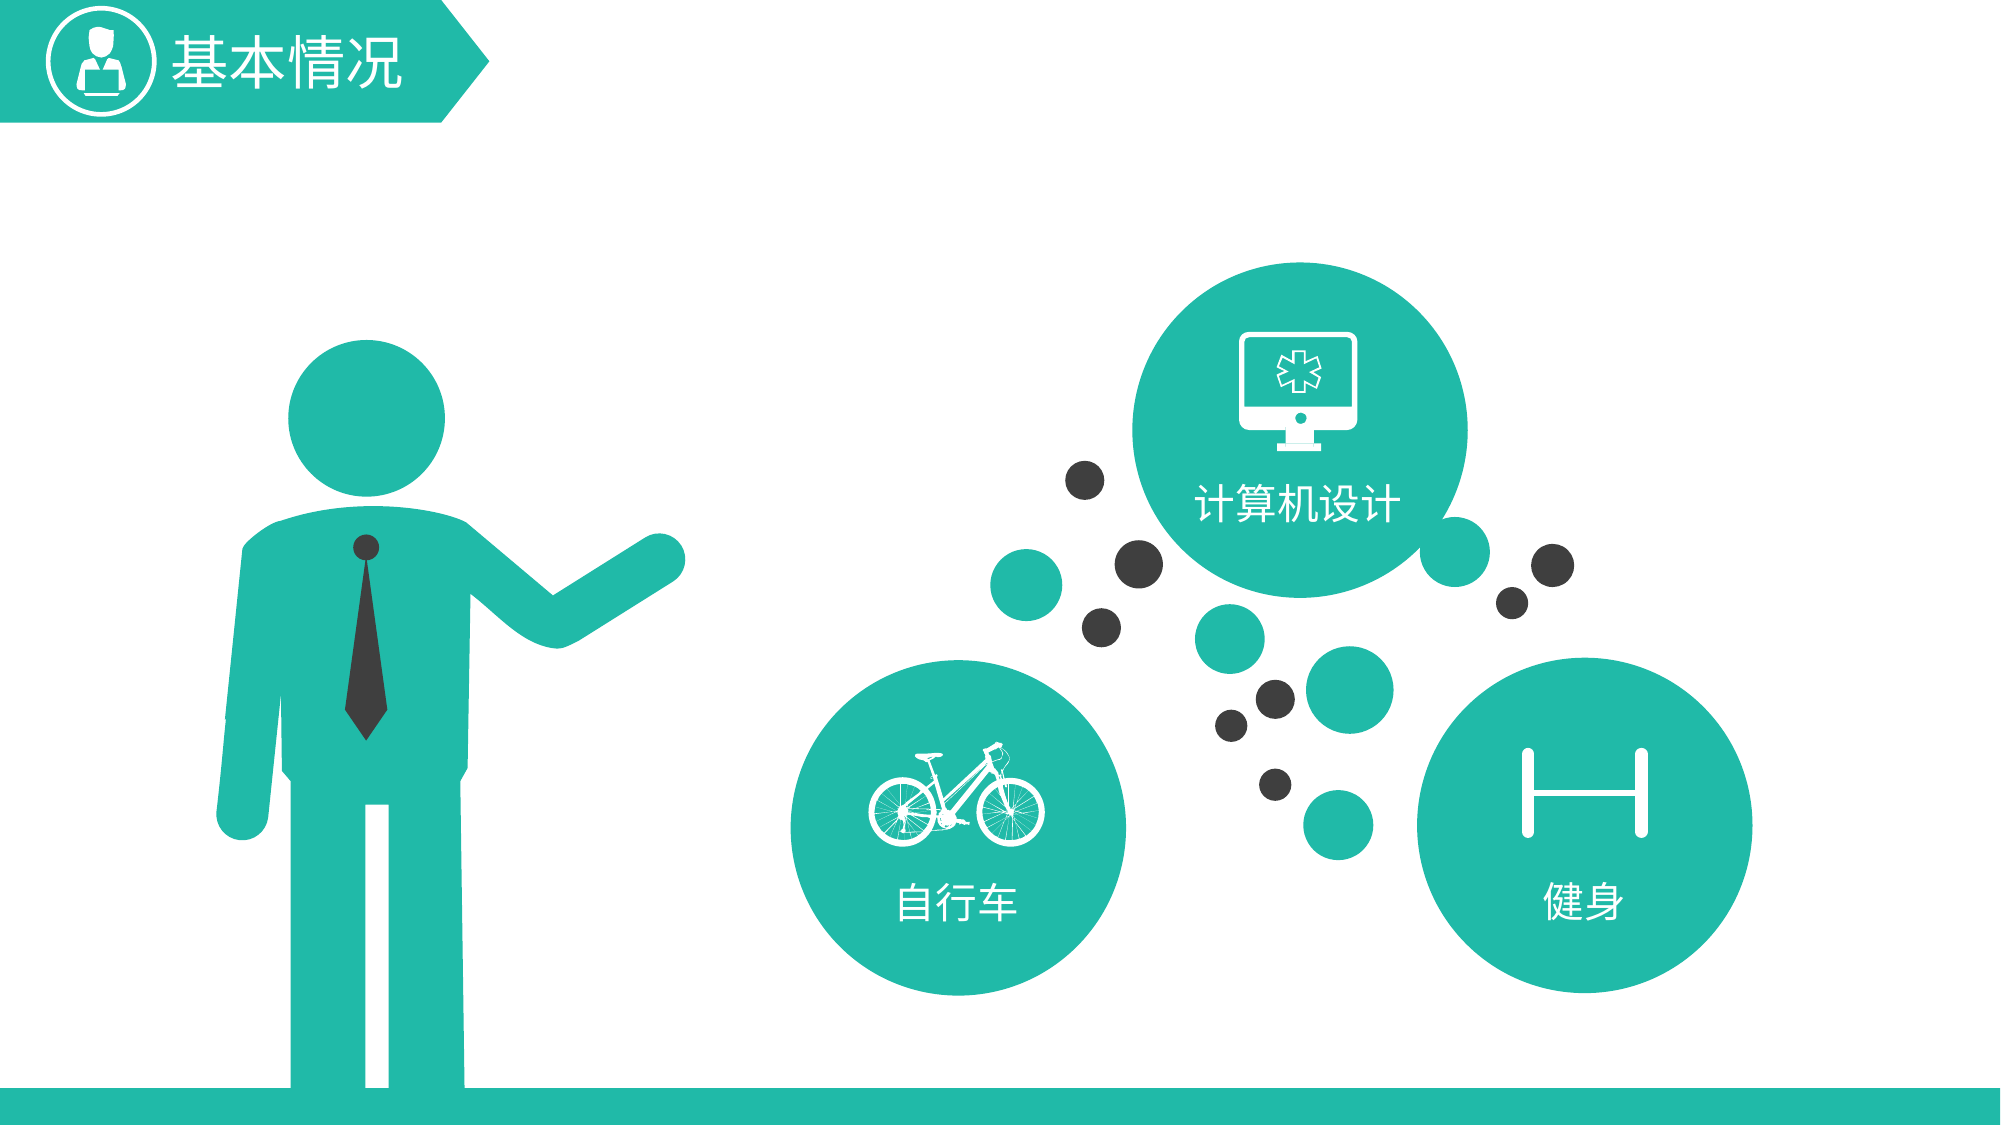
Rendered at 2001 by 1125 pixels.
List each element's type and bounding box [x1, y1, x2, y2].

text_box [1530, 542, 1576, 589]
text_box [1417, 657, 1753, 994]
text_box [1302, 789, 1375, 862]
text_box [1080, 607, 1123, 649]
text_box [216, 339, 686, 1097]
text_box [989, 548, 1064, 623]
text_box [1494, 585, 1530, 621]
text_box [1214, 708, 1249, 743]
text_box [790, 660, 1127, 996]
text_box [1258, 767, 1293, 802]
text_box [1254, 678, 1296, 720]
text_box [1132, 262, 1468, 598]
text_box [1193, 603, 1266, 675]
text_box [1304, 645, 1395, 735]
text_box [1113, 540, 1132, 589]
text_box [1064, 459, 1106, 501]
text_box [1468, 518, 1491, 586]
